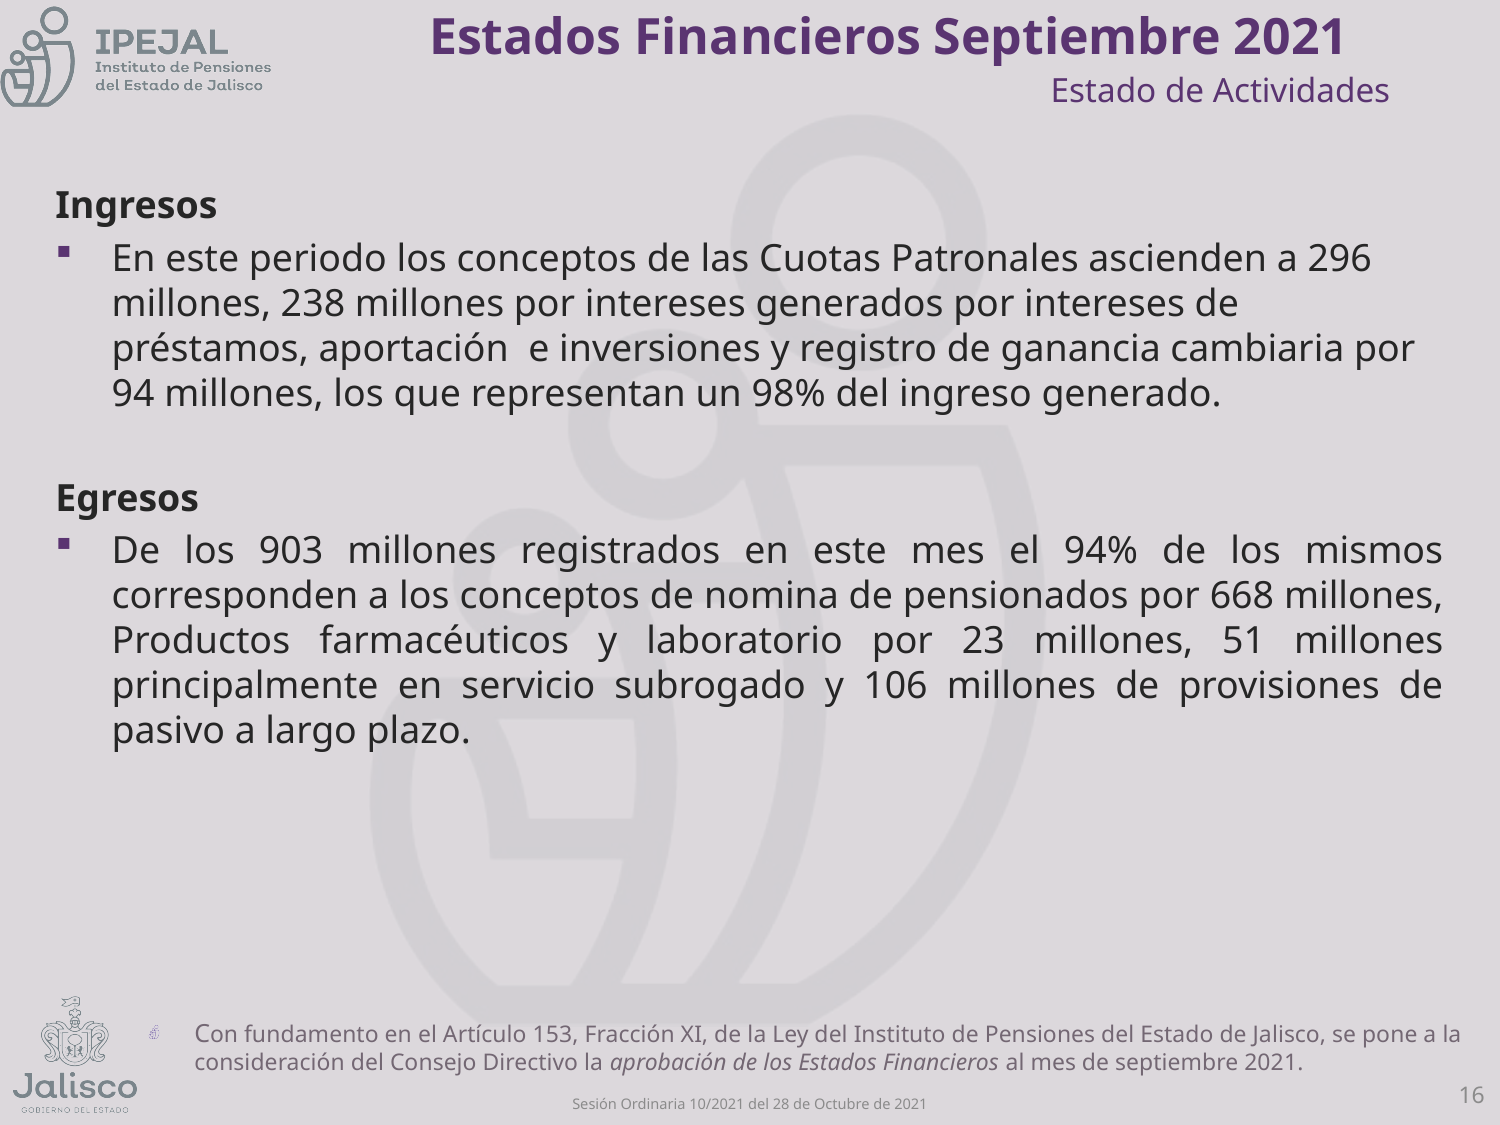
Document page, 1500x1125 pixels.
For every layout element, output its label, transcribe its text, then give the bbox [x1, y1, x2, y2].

text_box Ingresos En este periodo los conceptos de las Cuotas Patronales ascienden a 296 millones, 238 millones por intereses generados por intereses de préstamos, aportación e inversiones y registro de ganancia cambiaria por 94 millones, los que representan un 98% del ingreso generado. Egresos De los 903 millones registrados en este mes el 94% de los mismos corresponden a los conceptos de nomina de pensionados por 668 millones, Productos farmacéuticos y laboratorio por 23 millones, 51 millones principalmente en servicio subrogado y 106 millones de provisiones de pasivo a largo plazo. [40, 174, 1460, 793]
text_box Con fundamento en el Artículo 153, Fracción XI, de la Ley del Instituto de Pensiones del Estado de Jalisco, se pone a la consideración del Consejo Directivo la aprobación de los Estados Financieros al mes de septiembre 2021. [132, 1009, 1479, 1083]
picture [147, 1023, 161, 1041]
picture [0, 988, 166, 1125]
text_box Estado de Actividades [270, 61, 1406, 117]
slide_number 16 [1411, 1066, 1500, 1125]
text_box Estados Financieros Septiembre 2021 [277, 4, 1500, 130]
picture [0, 6, 271, 107]
footer Sesión Ordinaria 10/2021 del 28 de Octubre de 2021 [472, 1083, 1028, 1125]
